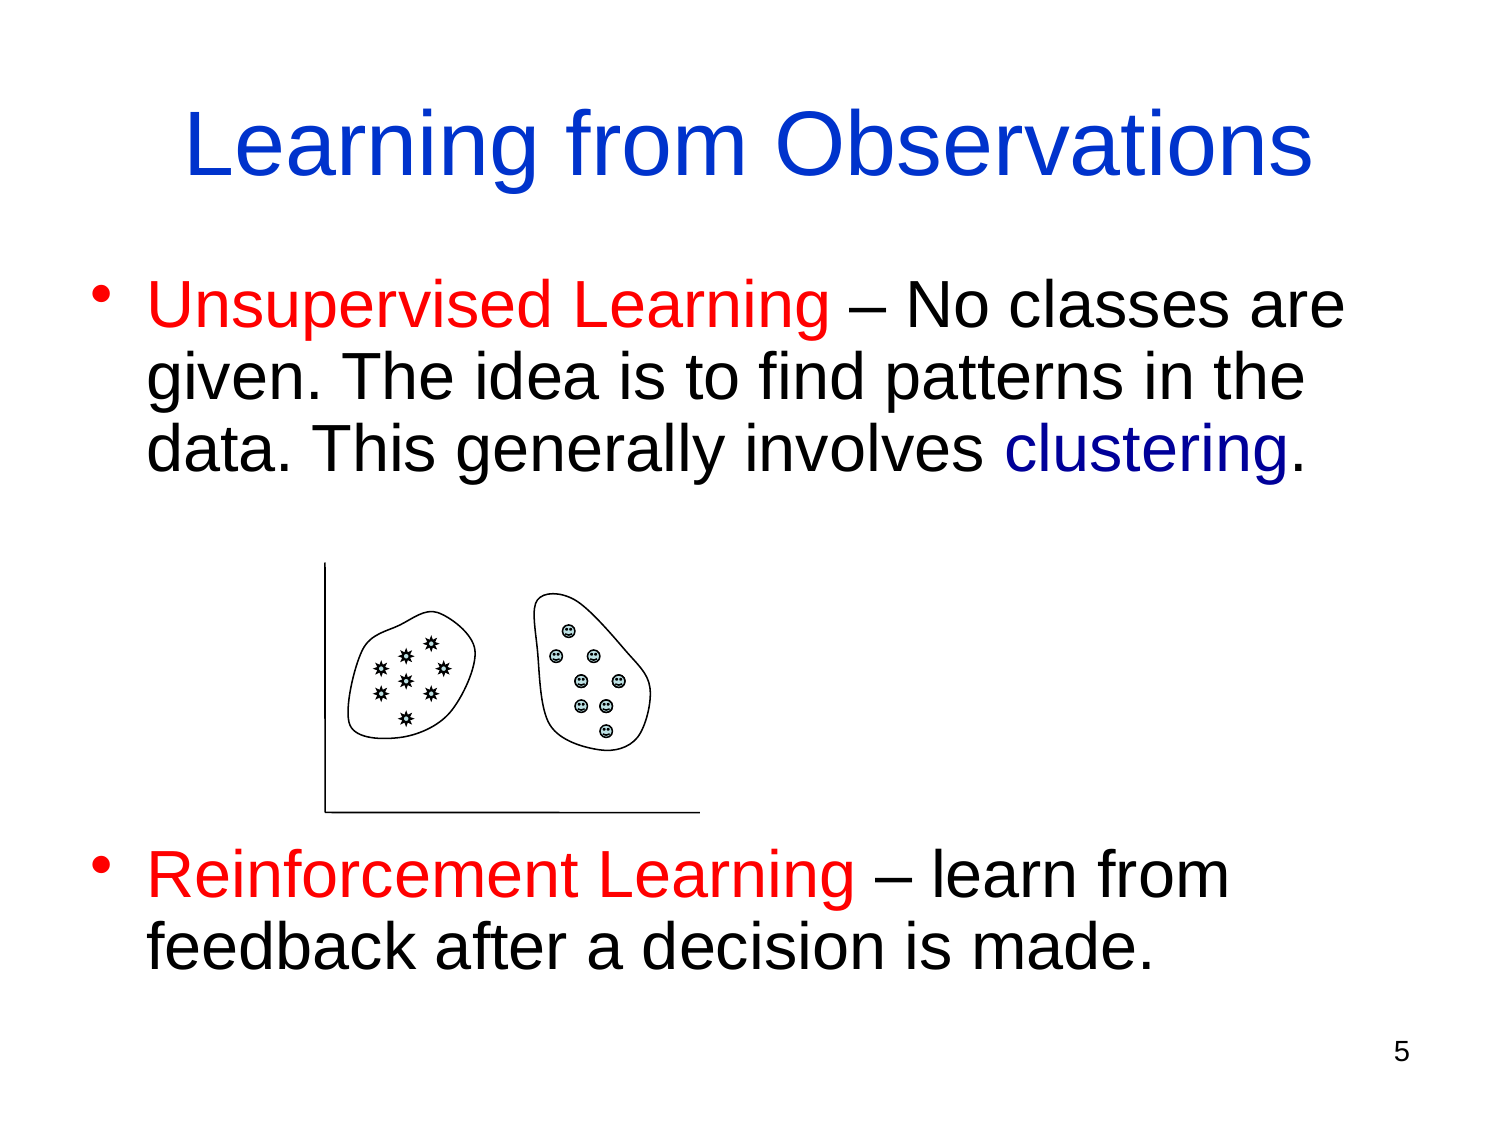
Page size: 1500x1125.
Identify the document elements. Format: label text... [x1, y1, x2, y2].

title Learning from Observations [75, 45, 1425, 233]
text_box [348, 611, 476, 739]
slide_number 5 [1074, 1024, 1426, 1103]
list Unsupervised Learning – No classes are given. The idea is to find patterns in the data. This generally involves clustering. Reinforcement Learning – learn from feedback after a decision is made. [75, 262, 1425, 1005]
text_box [534, 593, 651, 751]
